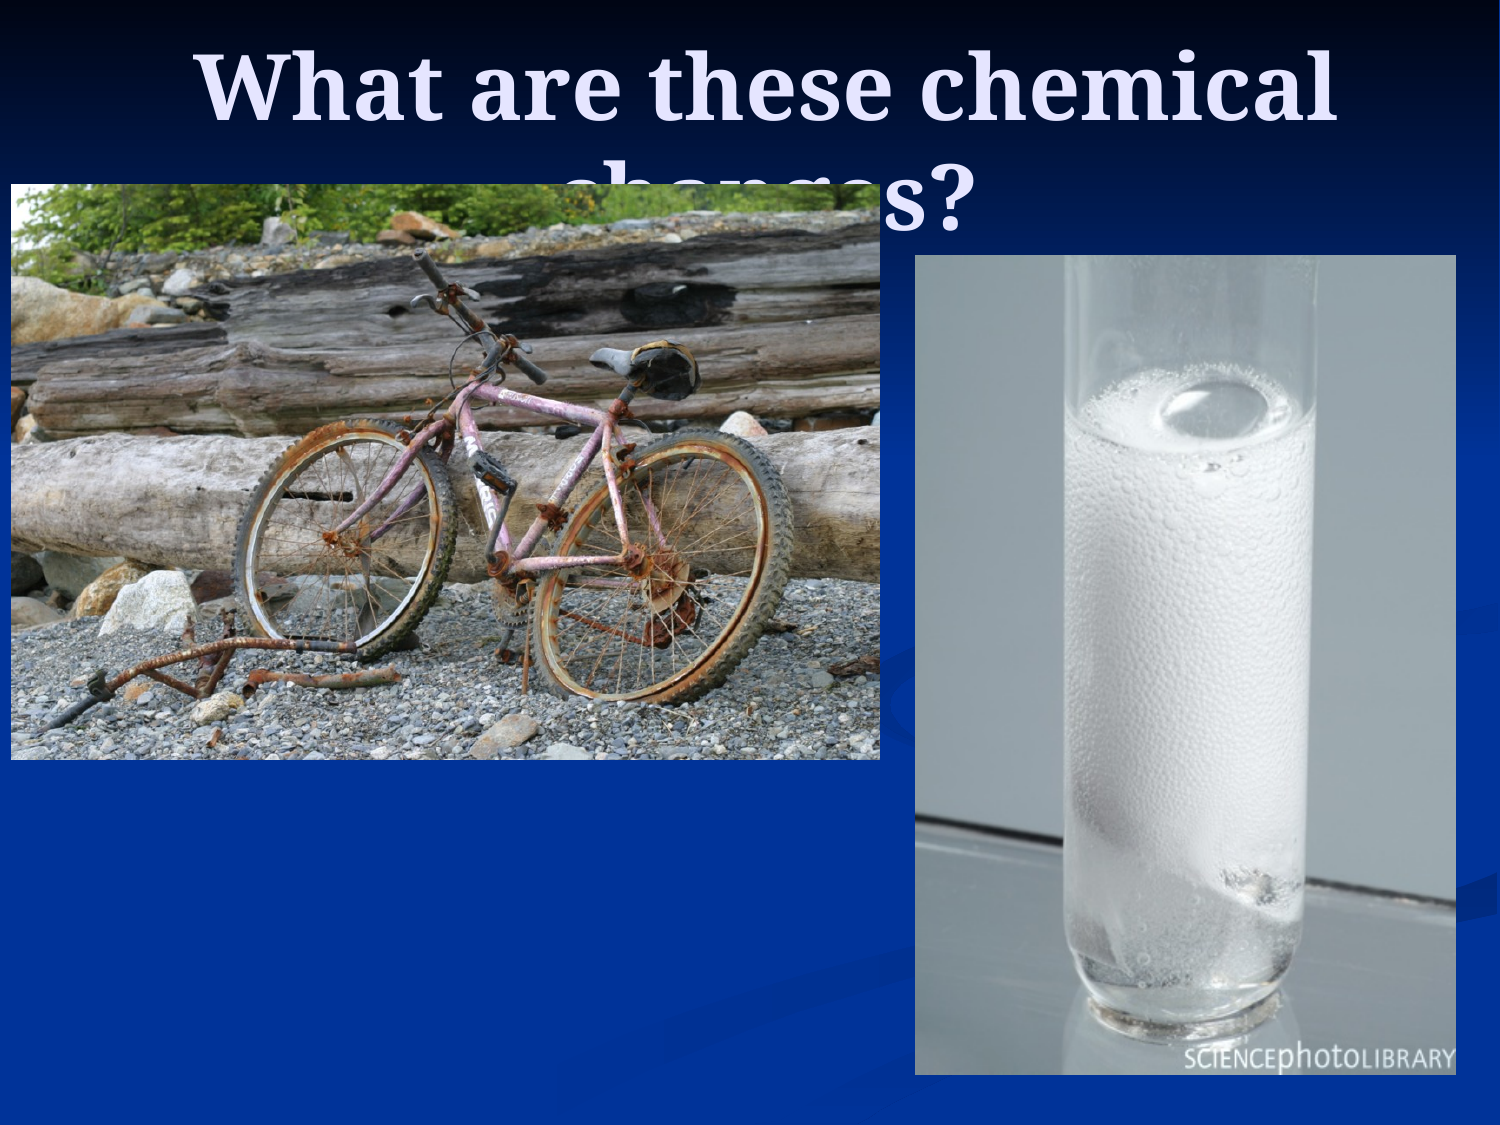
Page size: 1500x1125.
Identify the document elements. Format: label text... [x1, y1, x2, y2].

title What are these chemical changes? [74, 44, 1460, 233]
picture [11, 184, 881, 761]
picture [915, 255, 1457, 1075]
